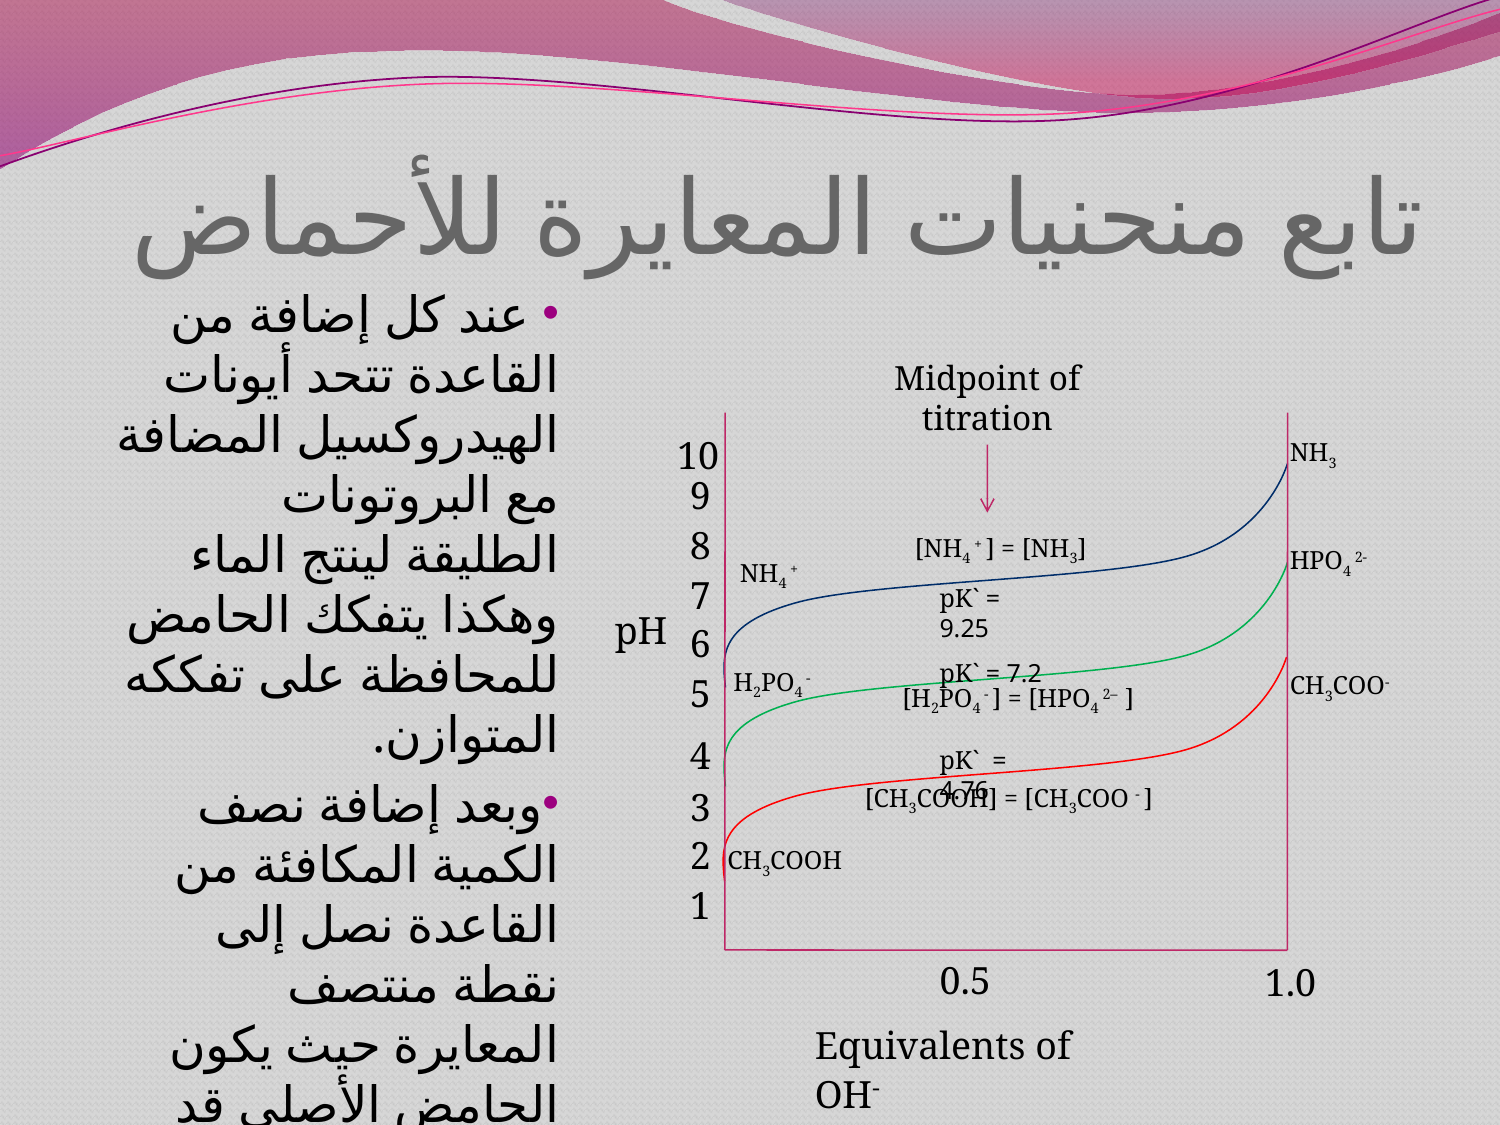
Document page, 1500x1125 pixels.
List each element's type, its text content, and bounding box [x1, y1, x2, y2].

list عند كل إضافة من القاعدة تتحد أيونات الهيدروكسيل المضافة مع البروتونات الطليقة لينتج الماء وهكذا يتفكك الحامض للمحافظة على تفككه المتوازن. وبعد إضافة نصف الكمية المكافئة من القاعدة نصل إلى نقطة منتصف المعايرة حيث يكون الحامض الأصلي قد تفكك نصفه تماما من القاعدة وهكذا فإن HA يساوي A- وعند هذه النقطة الوسطية تكون pH للمحلول مساوية ل pK` للحامض المعاير. [112, 275, 563, 1025]
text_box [599, 349, 1438, 1076]
title تابع منحنيات المعايرة للأحماض [112, 84, 1425, 275]
